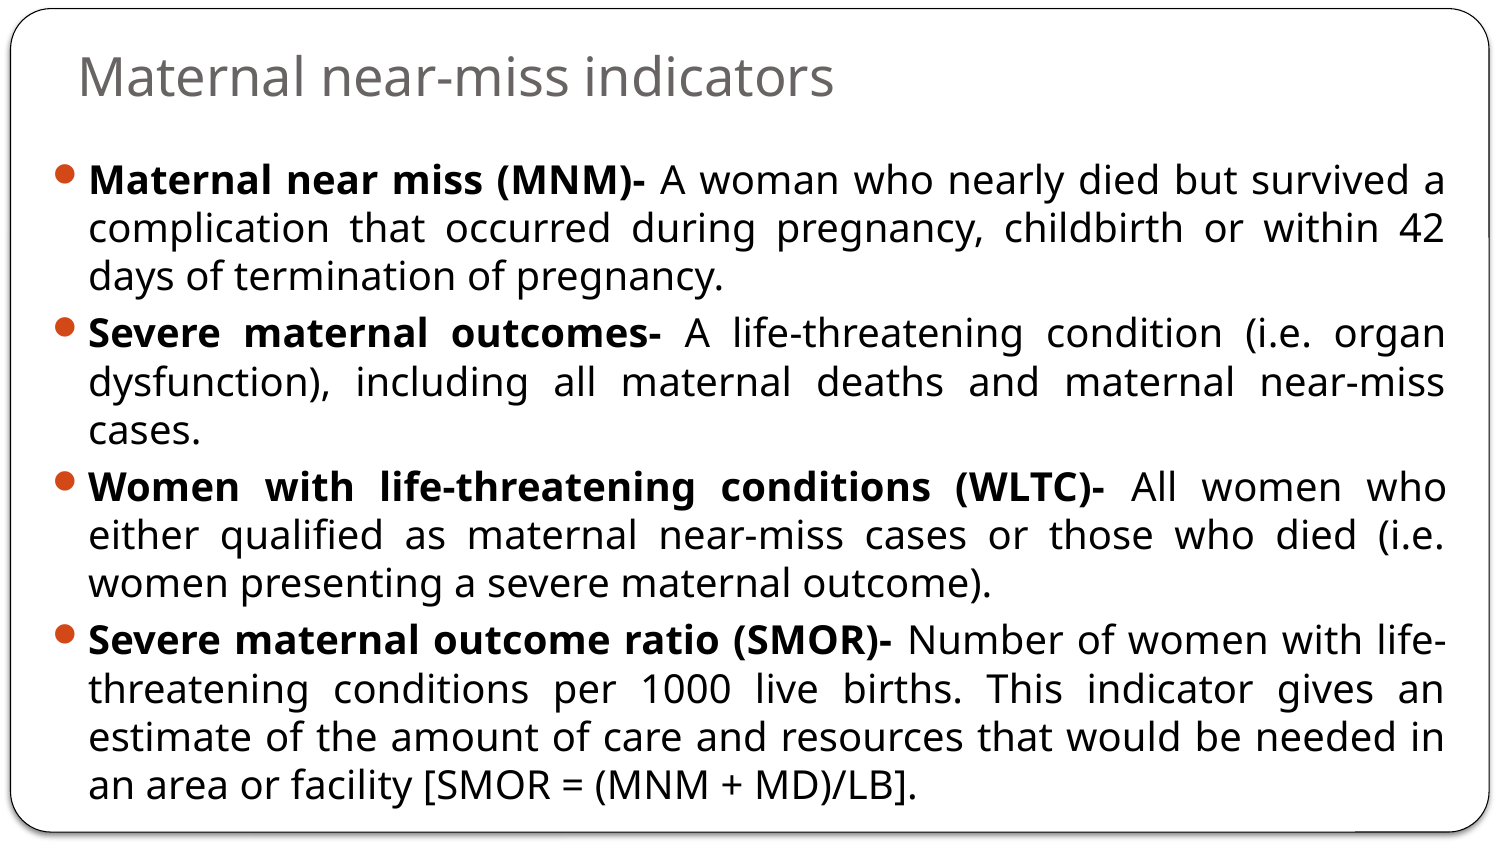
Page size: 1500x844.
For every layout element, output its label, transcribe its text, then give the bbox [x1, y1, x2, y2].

title Maternal near-miss indicators [62, 34, 1413, 123]
list Maternal near miss (MNM)- A woman who nearly died but survived a complication that occurred during pregnancy, childbirth or within 42 days of termination of pregnancy. Severe maternal outcomes- A life-threatening condition (i.e. organ dysfunction), including all maternal deaths and maternal near-miss cases. Women with life-threatening conditions (WLTC)- All women who either qualified as maternal near-miss cases or those who died (i.e. women presenting a severe maternal outcome). Severe maternal outcome ratio (SMOR)- Number of women with life-threatening conditions per 1000 live births. This indicator gives an estimate of the amount of care and resources that would be needed in an area or facility [SMOR = (MNM + MD)/LB]. [37, 146, 1463, 822]
